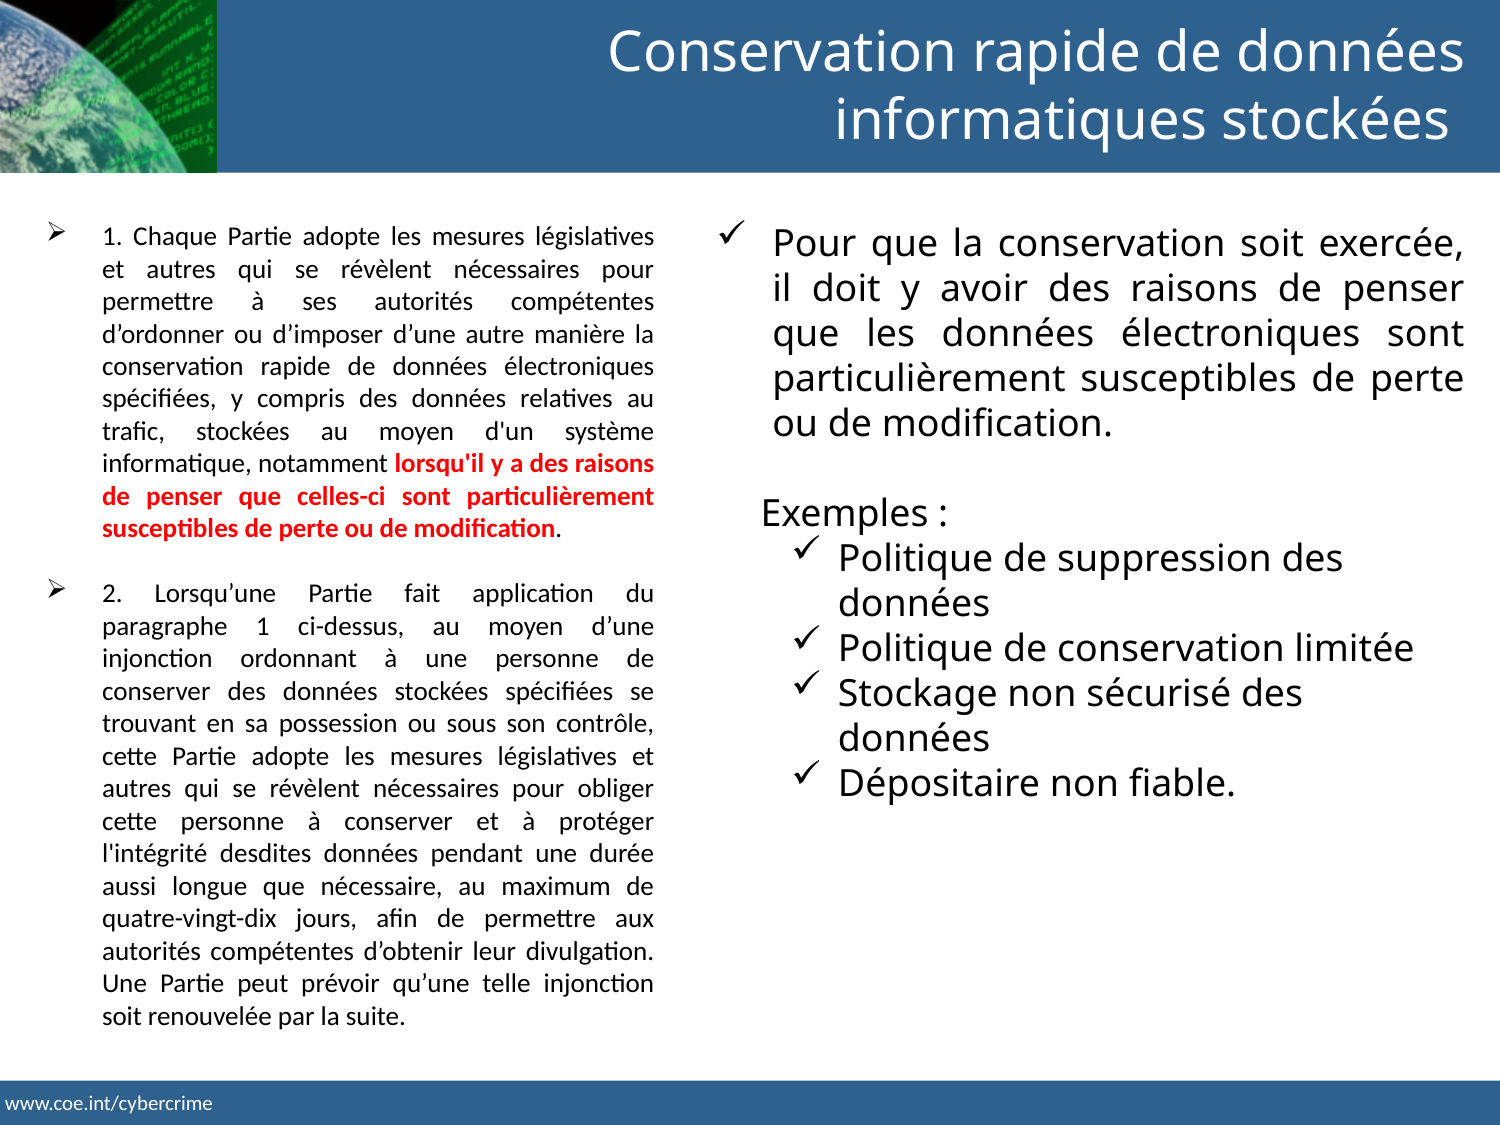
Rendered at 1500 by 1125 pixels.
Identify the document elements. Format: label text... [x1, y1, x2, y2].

text_box 1. Chaque Partie adopte les mesures législatives et autres qui se révèlent nécessaires pour permettre à ses autorités compétentes d’ordonner ou d’imposer d’une autre manière la conservation rapide de données électroniques spécifiées, y compris des données relatives au trafic, stockées au moyen d'un système informatique, notamment lorsqu'il y a des raisons de penser que celles-ci sont particulièrement susceptibles de perte ou de modification. 2. Lorsqu’une Partie fait application du paragraphe 1 ci-dessus, au moyen d’une injonction ordonnant à une personne de conserver des données stockées spécifiées se trouvant en sa possession ou sous son contrôle, cette Partie adopte les mesures législatives et autres qui se révèlent nécessaires pour obliger cette personne à conserver et à protéger l'intégrité desdites données pendant une durée aussi longue que nécessaire, au maximum de quatre-vingt-dix jours, afin de permettre aux autorités compétentes d’obtenir leur divulgation. Une Partie peut prévoir qu’une telle injonction soit renouvelée par la suite. [31, 211, 670, 1038]
picture [0, 0, 217, 173]
text_box Pour que la conservation soit exercée, il doit y avoir des raisons de penser que les données électroniques sont particulièrement susceptibles de perte ou de modification. Exemples : Politique de suppression des données Politique de conservation limitée Stockage non sécurisé des données Dépositaire non fiable. [701, 211, 1480, 811]
text_box Conservation rapide de données informatiques stockées [227, 7, 1480, 158]
